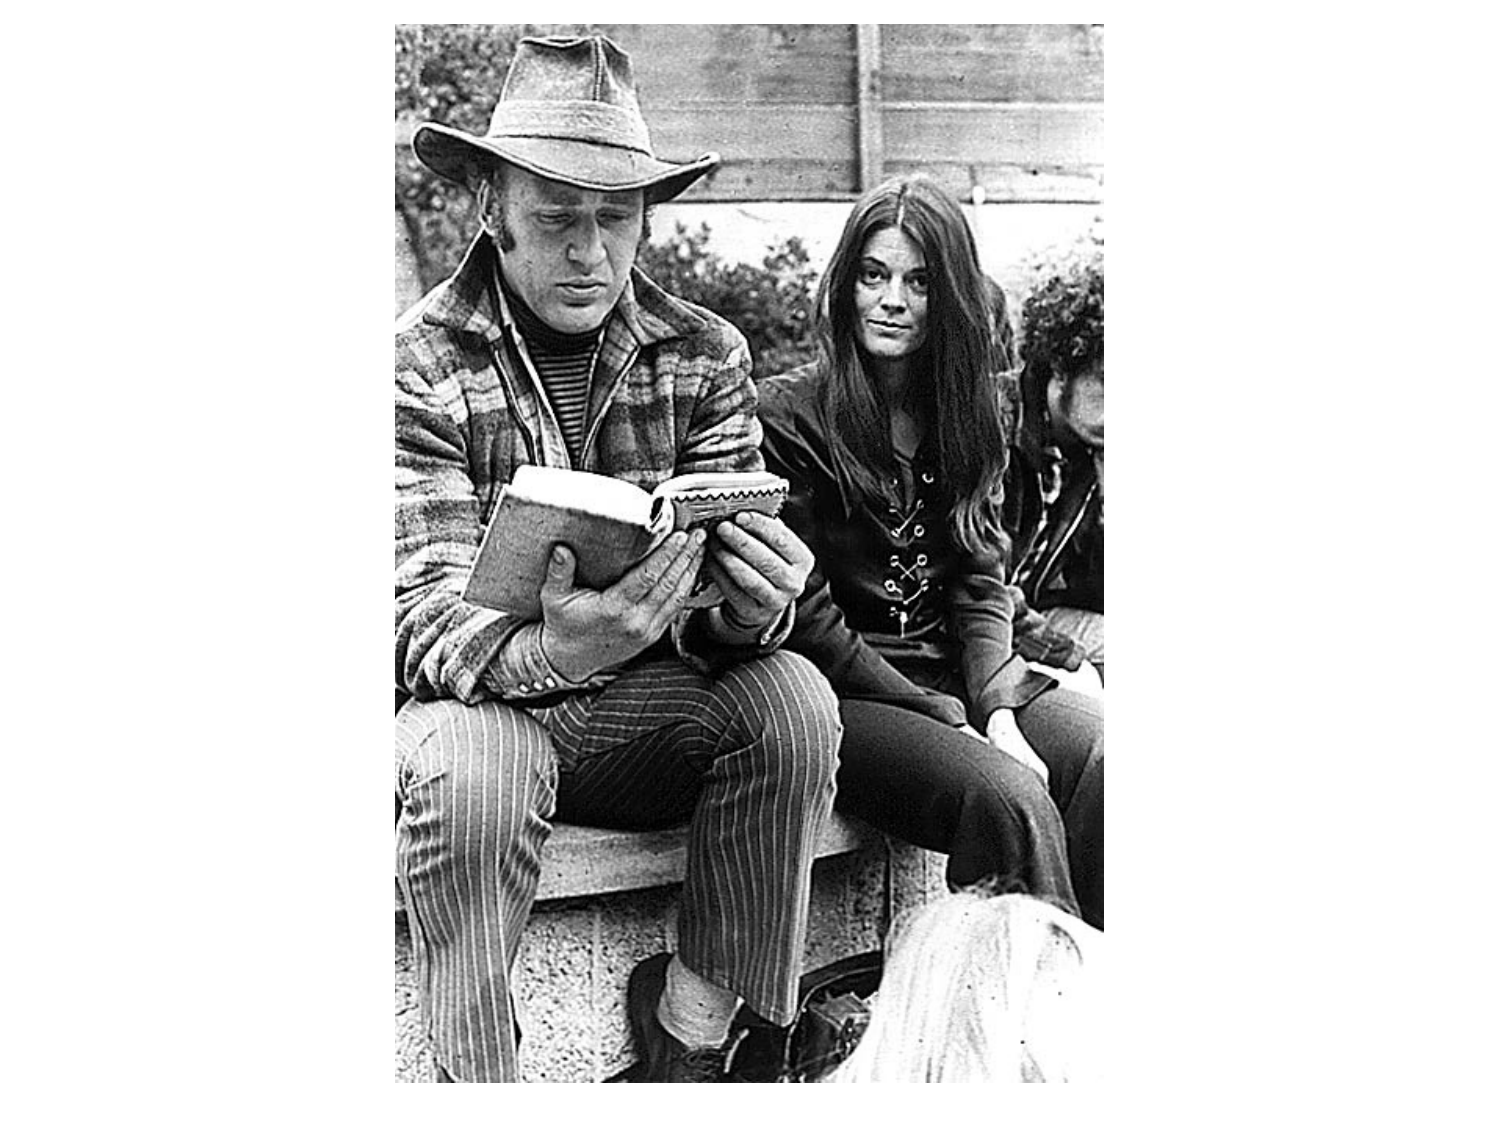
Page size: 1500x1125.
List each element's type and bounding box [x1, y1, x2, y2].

picture [395, 24, 1104, 1083]
